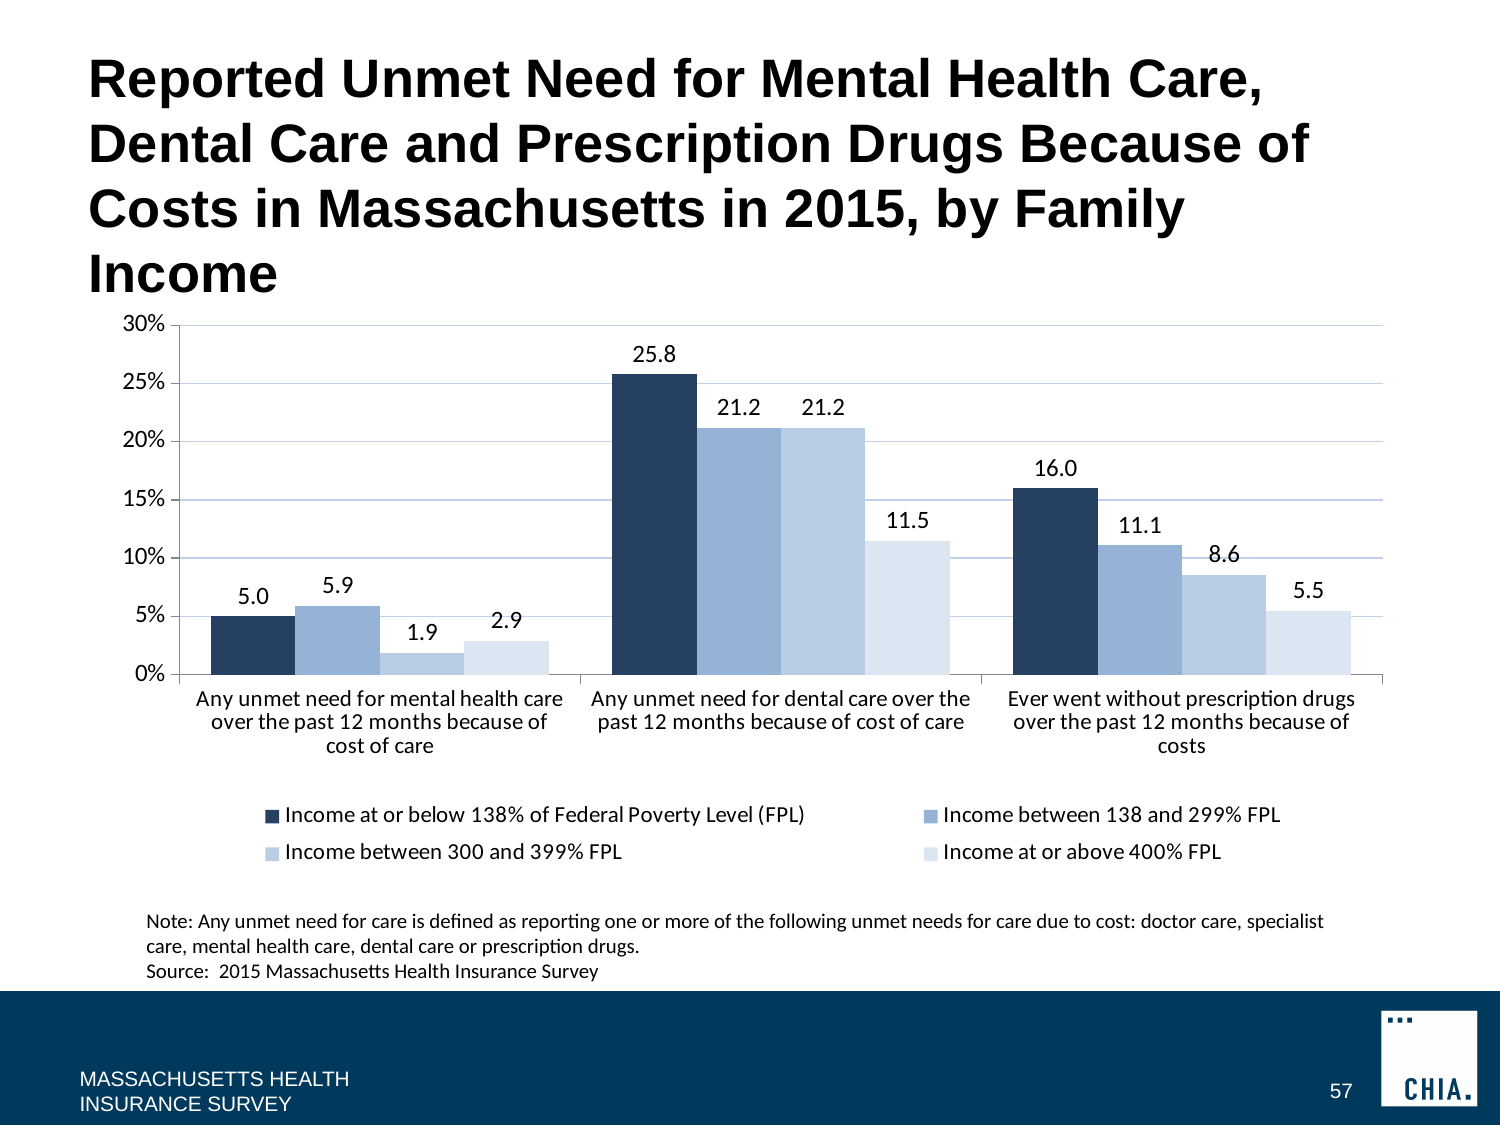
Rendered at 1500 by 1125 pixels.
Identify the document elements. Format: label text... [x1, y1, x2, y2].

text_box Note: Any unmet need for care is defined as reporting one or more of the following unmet needs for care due to cost: doctor care, specialist care, mental health care, dental care or prescription drugs. Source: 2015 Massachusetts Health Insurance Survey [131, 930, 1368, 990]
footer MASSACHUSETTS HEALTH INSURANCE SURVEY [64, 1060, 430, 1121]
title Reported Unmet Need for Mental Health Care, Dental Care and Prescription Drugs Because of Costs in Massachusetts in 2015, by Family Income [73, 120, 1393, 227]
picture [0, 991, 1500, 1125]
slide_number 57 [1017, 1060, 1368, 1121]
chart [86, 297, 1406, 921]
